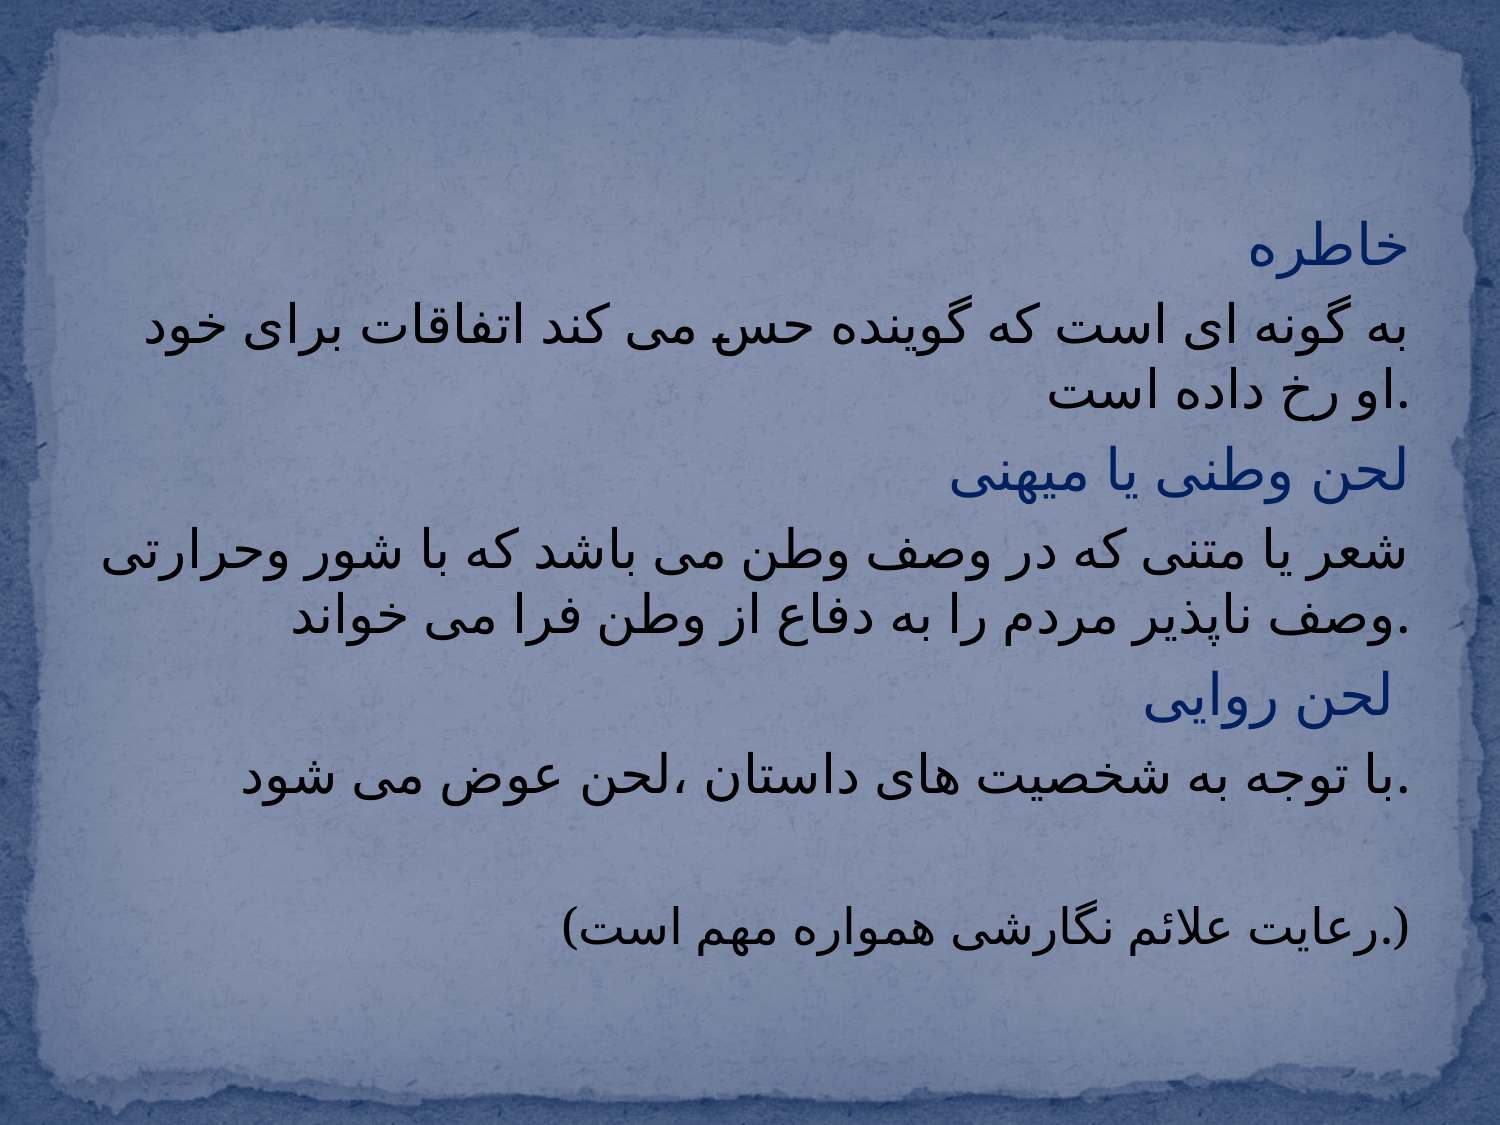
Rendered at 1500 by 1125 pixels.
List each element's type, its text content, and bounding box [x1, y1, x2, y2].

list خاطره به گونه ای است که گوینده حس می کند اتفاقات برای خود او رخ داده است. لحن وطنی یا میهنی شعر یا متنی که در وصف وطن می باشد که با شور وحرارتی وصف ناپذیر مردم را به دفاع از وطن فرا می خواند. لحن روایی با توجه به شخصیت های داستان ،لحن عوض می شود. (رعایت علائم نگارشی همواره مهم است.) [75, 200, 1425, 963]
